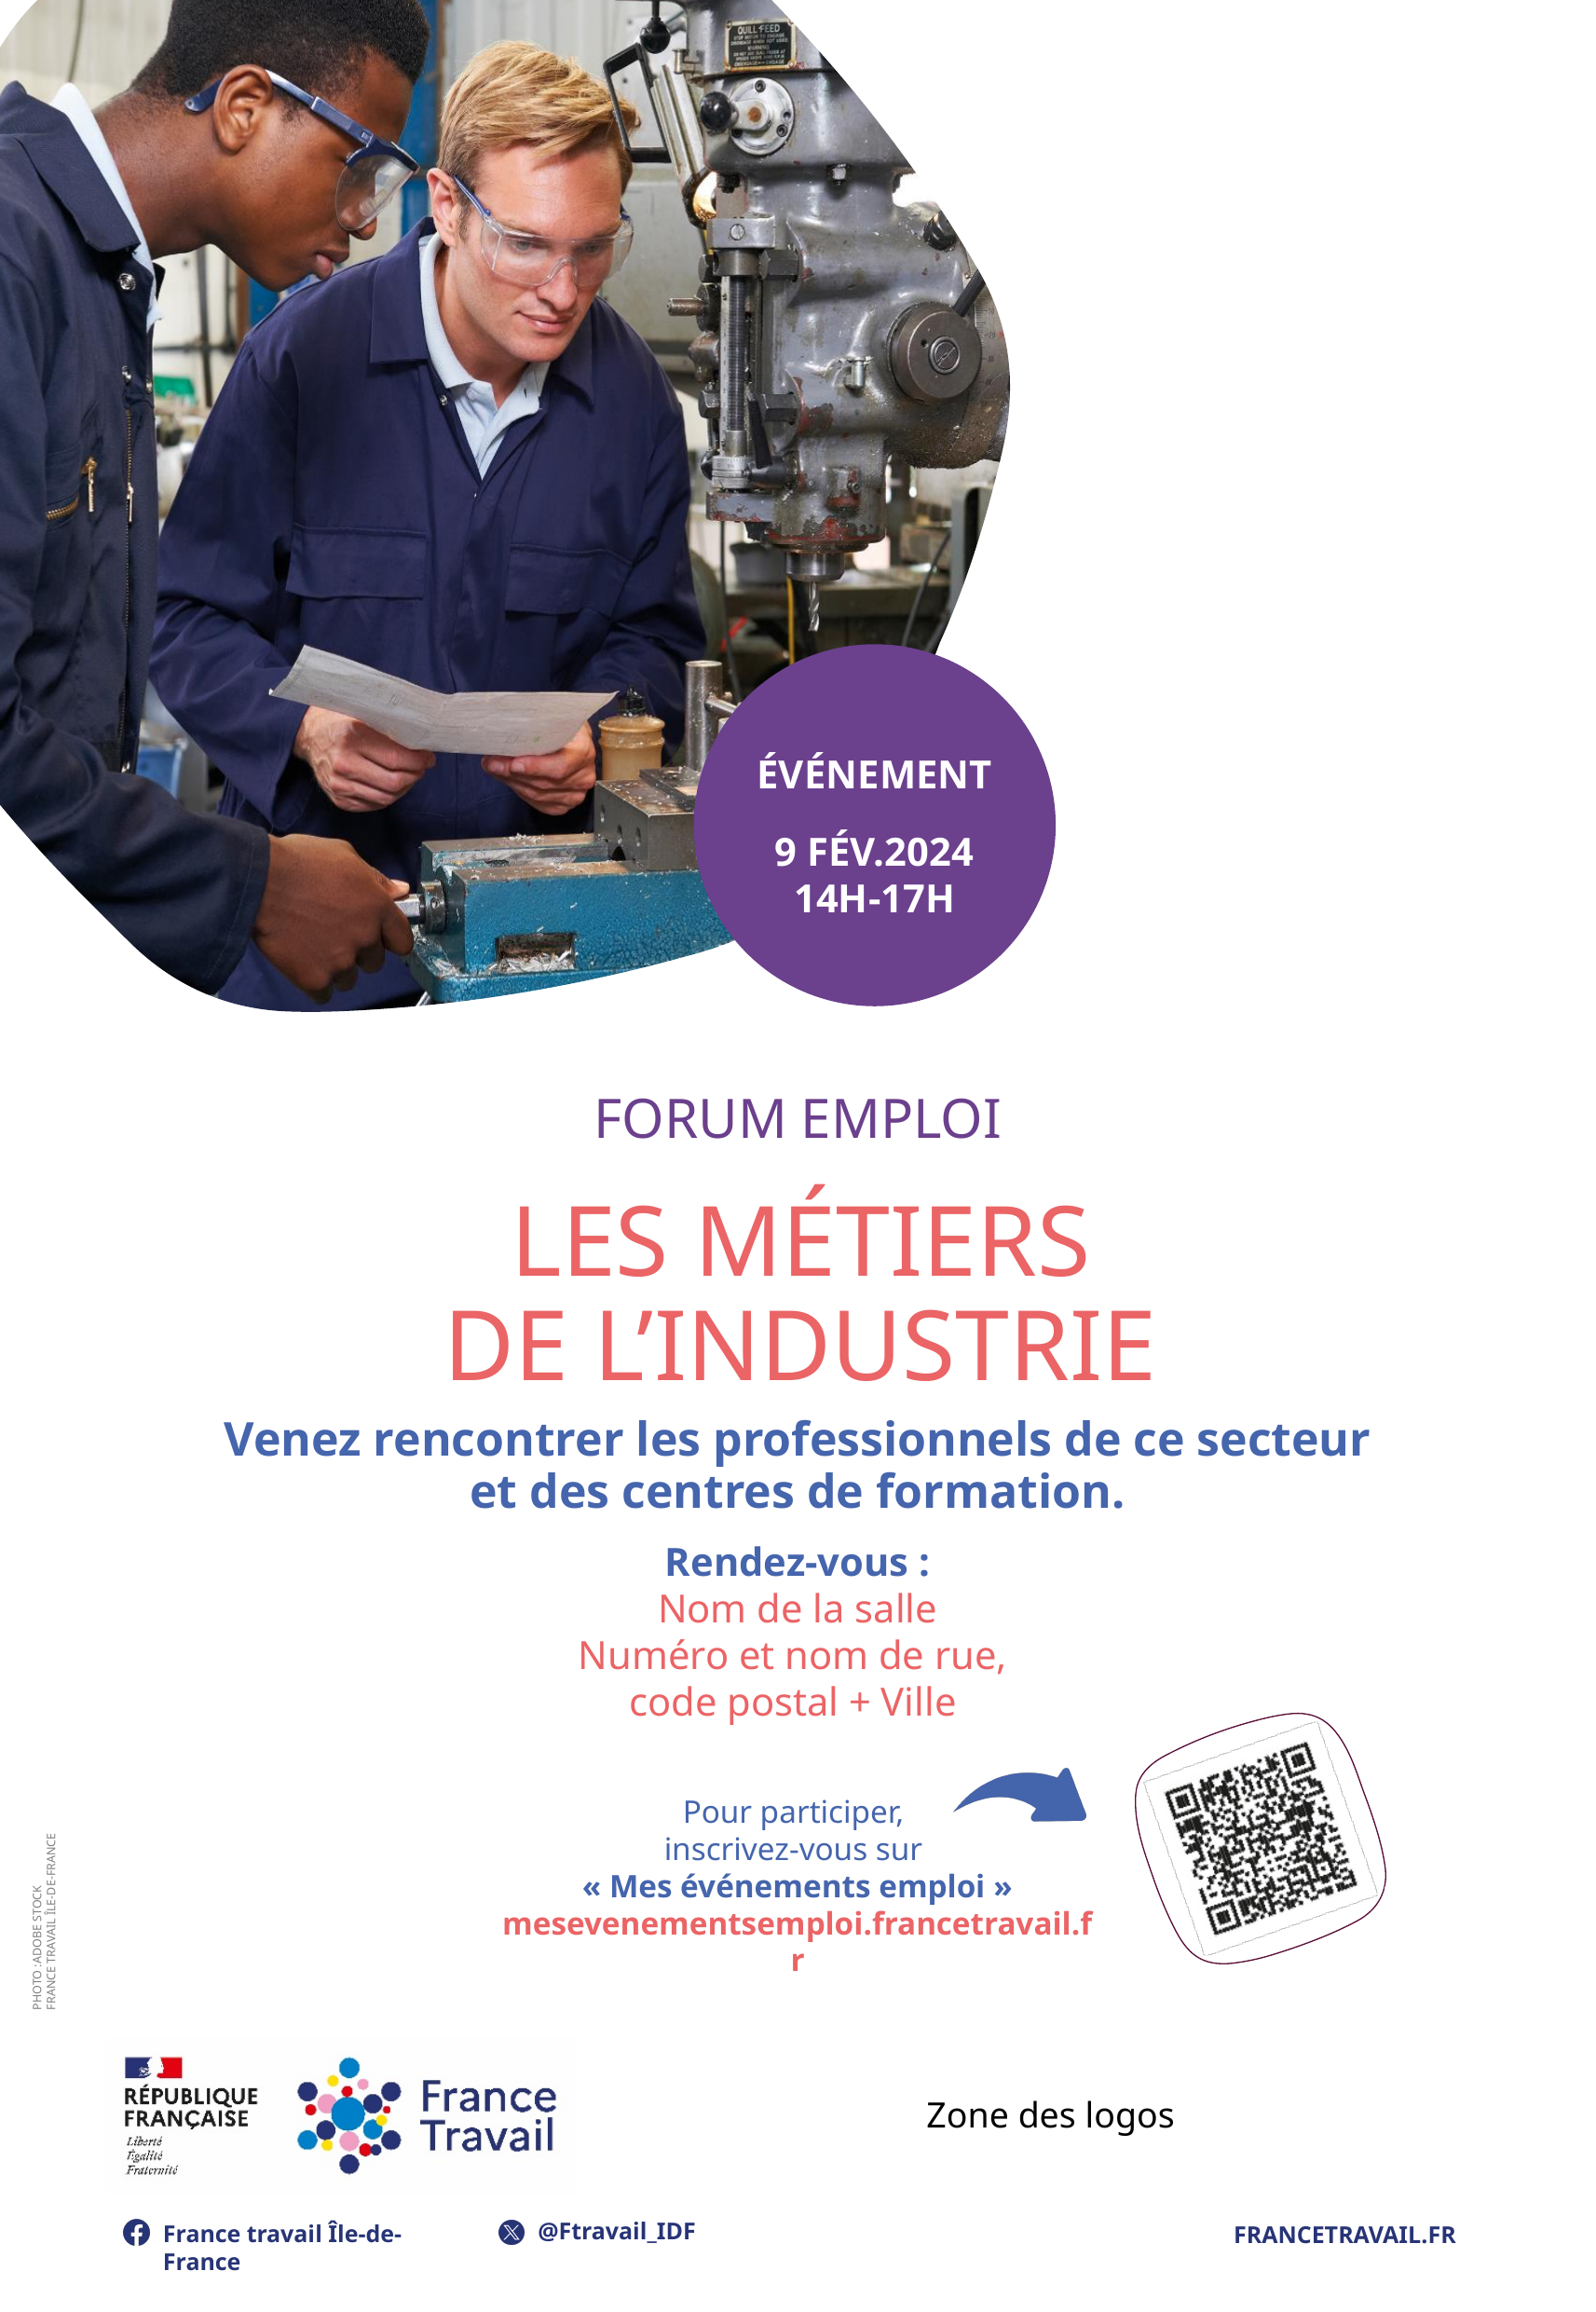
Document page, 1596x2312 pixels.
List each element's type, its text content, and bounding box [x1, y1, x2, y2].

text_box Rendez-vous : Nom de la salle Numéro et nom de rue, code postal + Ville [0, 1530, 1596, 1731]
text_box Pour participer, inscrivez-vous sur « Mes événements emploi » mesevenementsemploi.francetravail.fr [484, 1785, 1111, 1985]
picture [498, 2219, 525, 2246]
text_box Zone des logos [604, 2051, 1497, 2176]
text_box Événement 9 fév.2024 14h-17h [628, 746, 1122, 928]
text_box Venez rencontrer les professionnels de ce secteur et des centres de formation. [0, 1405, 1596, 1525]
text_box francetravail.fr [1220, 2213, 1522, 2255]
text_box [724, 928, 1026, 1008]
text_box Forum emploi [0, 1076, 1596, 1156]
picture [104, 2036, 578, 2195]
picture [122, 2219, 150, 2246]
text_box @Ftravail_IDF [524, 2209, 724, 2252]
picture [1128, 1707, 1392, 1970]
text_box [0, 0, 1011, 1012]
text_box [710, 642, 1040, 746]
text_box Les métiers de l’industrie [0, 1185, 1596, 1405]
text_box France travail Île-de-France [149, 2212, 488, 2282]
picture [948, 1748, 1091, 1869]
